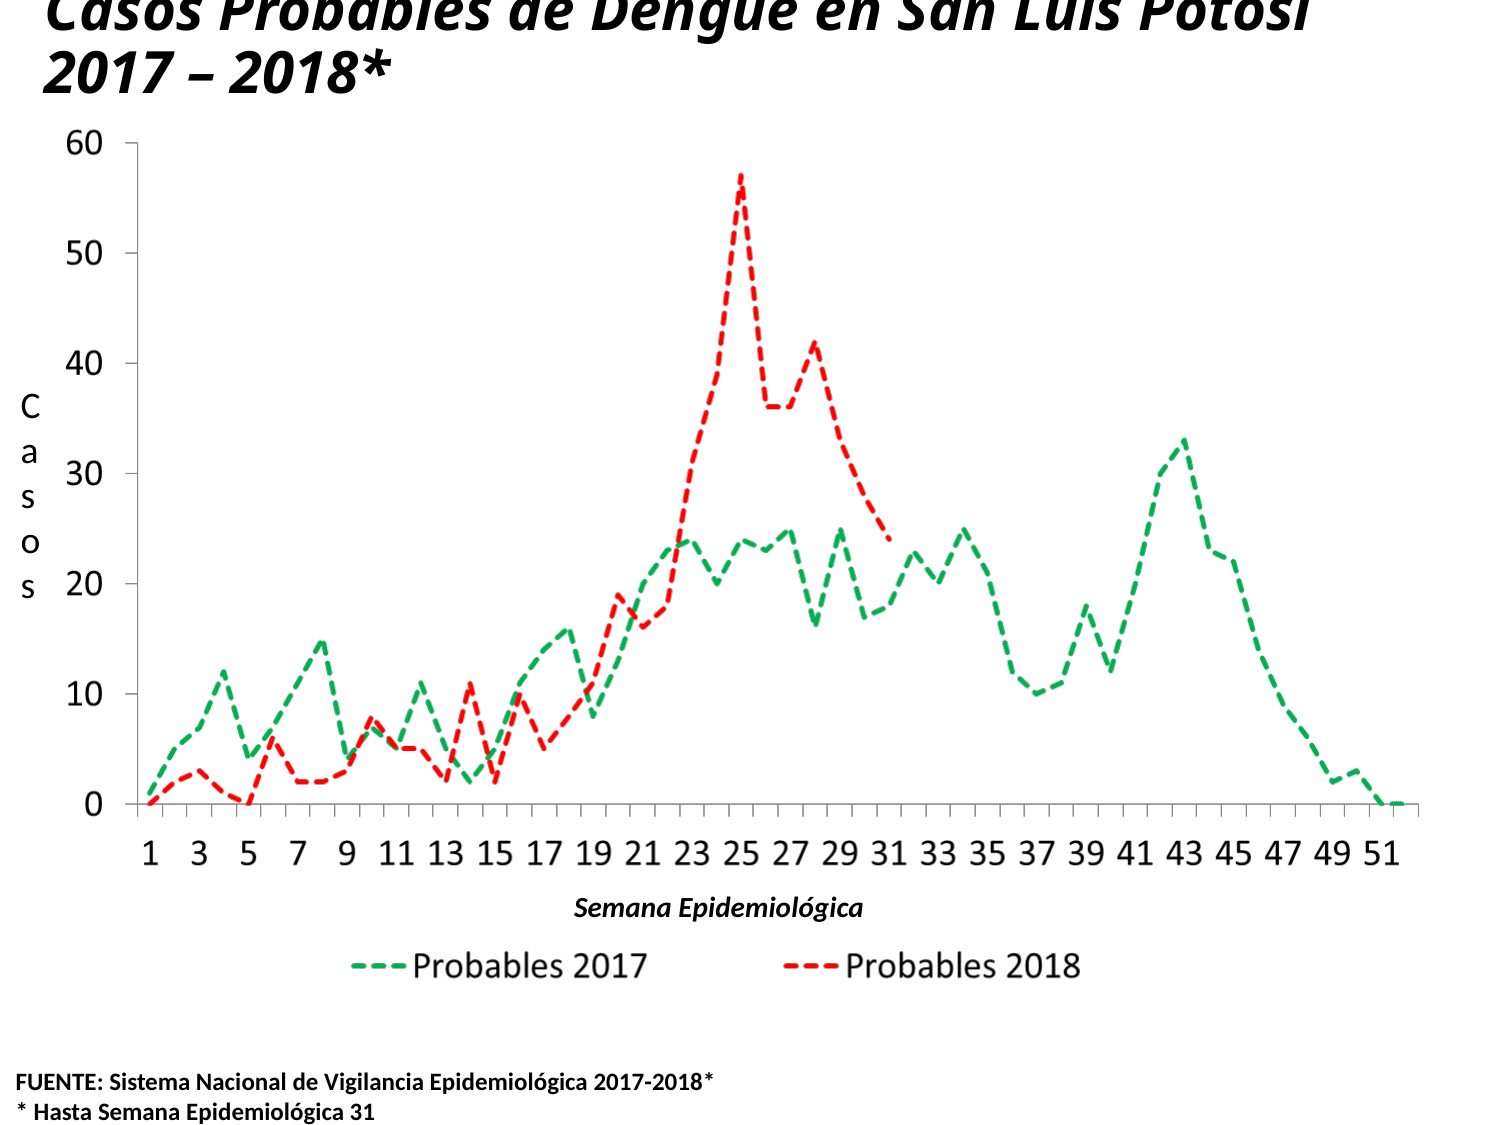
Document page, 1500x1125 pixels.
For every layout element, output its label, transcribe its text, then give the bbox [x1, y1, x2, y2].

text_box Casos [5, 373, 52, 614]
picture [52, 110, 1447, 1024]
text_box FUENTE: Sistema Nacional de Vigilancia Epidemiológica 2017-2018* * Hasta Semana Epidemiológica 31 [0, 1058, 732, 1125]
title Casos Probables de Dengue en San Luis Potosí 2017 – 2018* [29, 42, 1465, 114]
